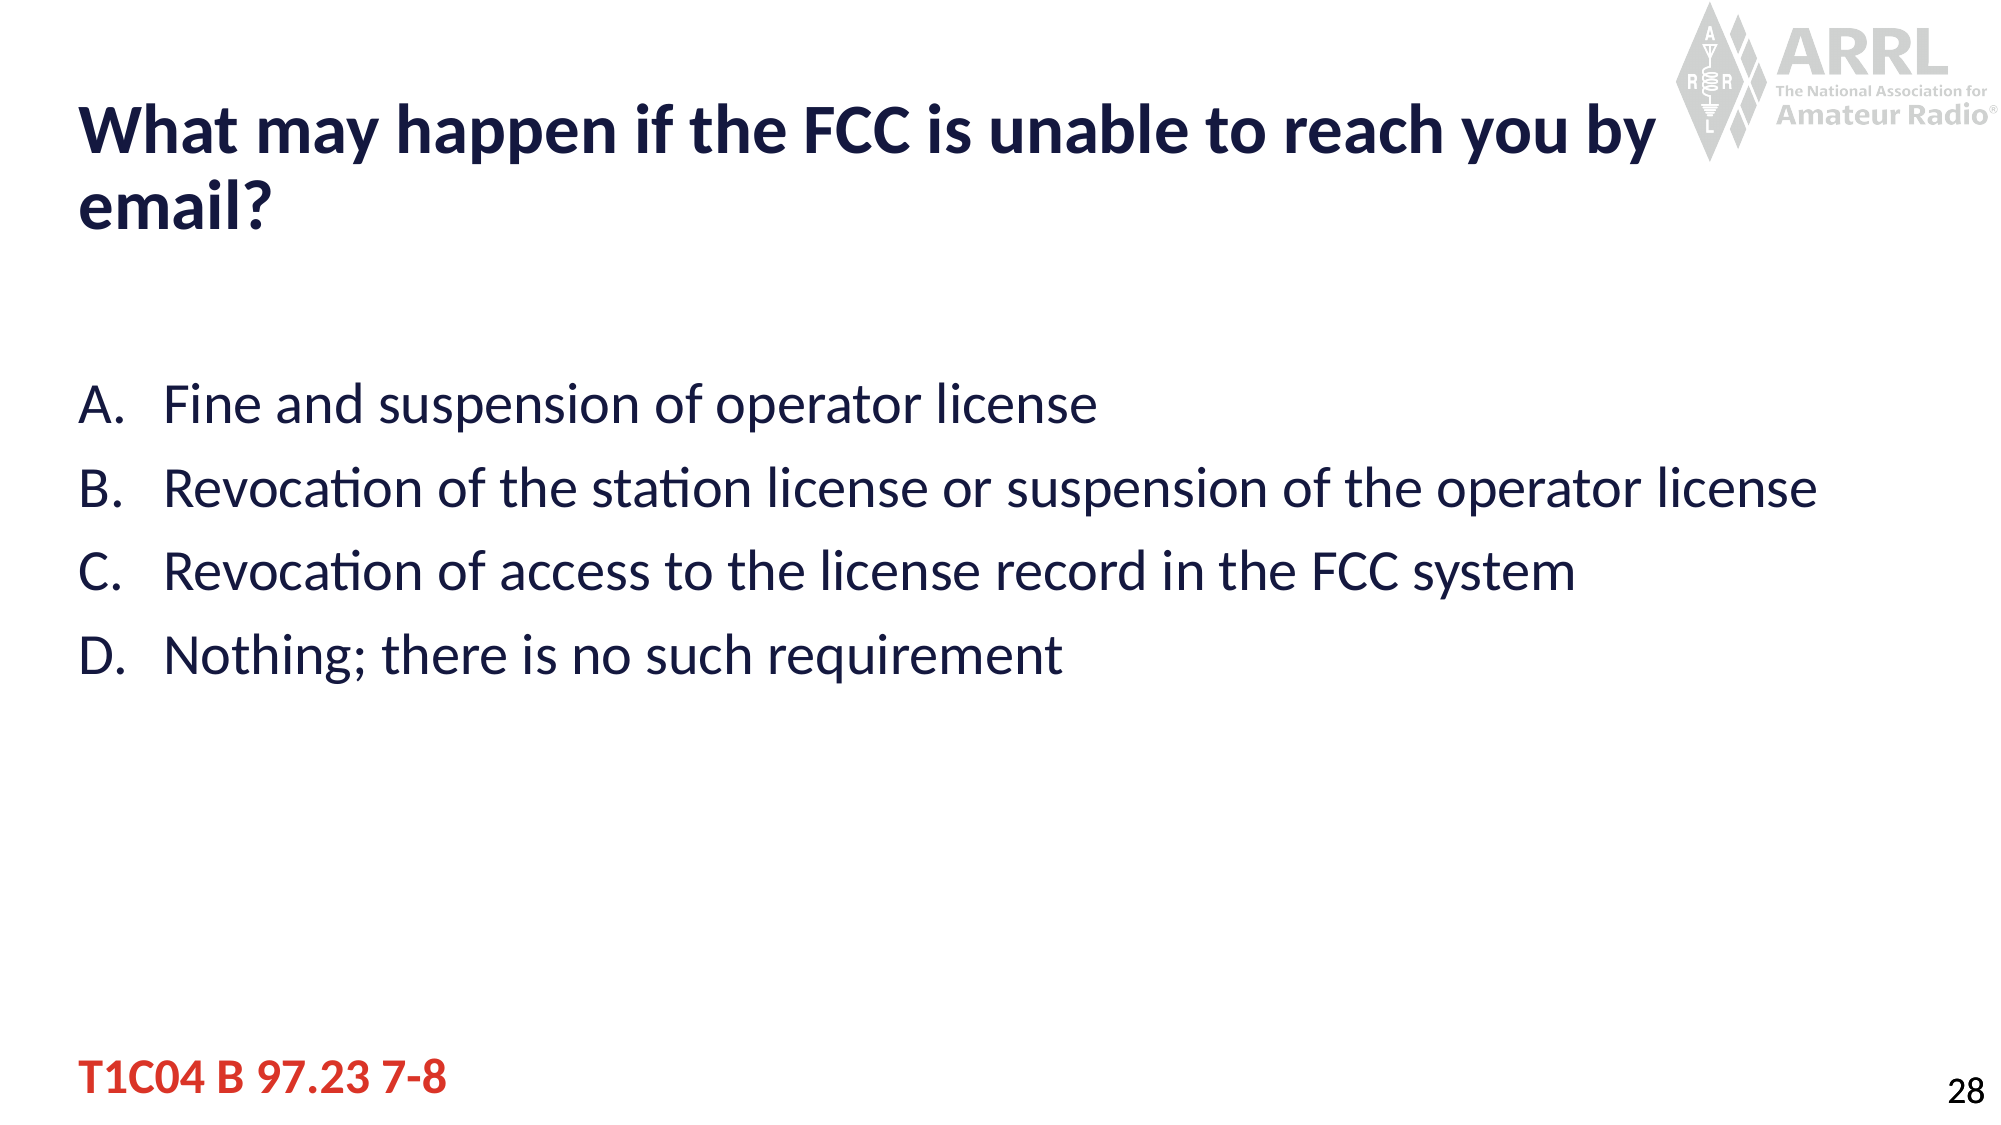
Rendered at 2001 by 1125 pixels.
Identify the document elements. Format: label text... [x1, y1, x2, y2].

picture [1674, 0, 2000, 164]
text_box T1C04 B 97.23 7-8 [63, 1036, 921, 1112]
title What may happen if the FCC is unable to reach you by email? [63, 59, 1863, 278]
list Fine and suspension of operator license Revocation of the station license or suspension of the operator license Revocation of access to the license record in the FCC system Nothing; there is no such requirement [63, 365, 1863, 989]
